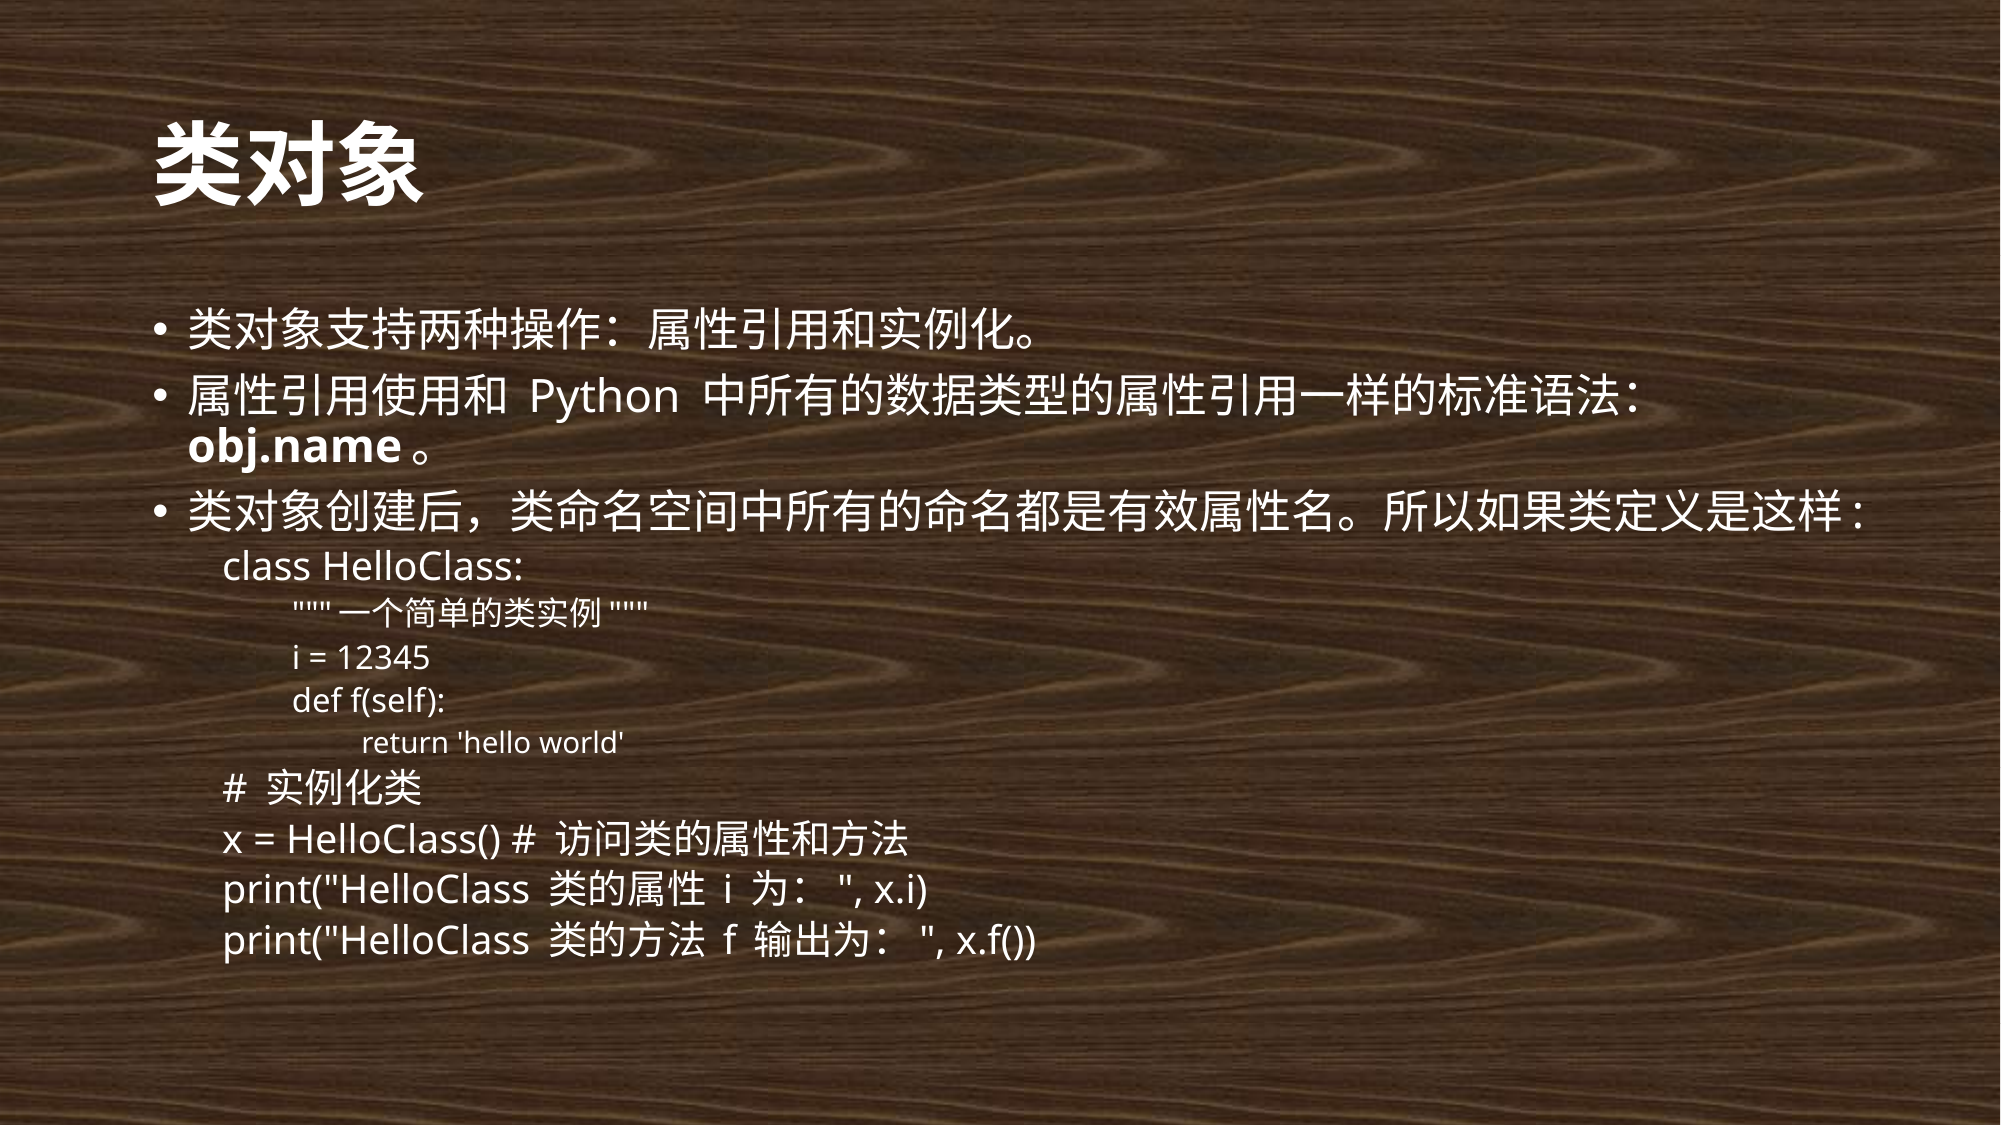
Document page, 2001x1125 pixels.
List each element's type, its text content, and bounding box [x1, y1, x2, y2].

picture [0, 0, 2001, 1125]
list 类对象支持两种操作：属性引用和实例化。 属性引用使用和 Python 中所有的数据类型的属性引用一样的标准语法：obj.name。 类对象创建后，类命名空间中所有的命名都是有效属性名。所以如果类定义是这样: class HelloClass: """一个简单的类实例""" i = 12345 def f(self): return 'hello world' # 实例化类 x = HelloClass() # 访问类的属性和方法 print("HelloClass 类的属性 i 为：", x.i) print("HelloClass 类的方法 f 输出为：", x.f()) [137, 299, 1863, 1014]
title 类对象 [137, 59, 1863, 278]
